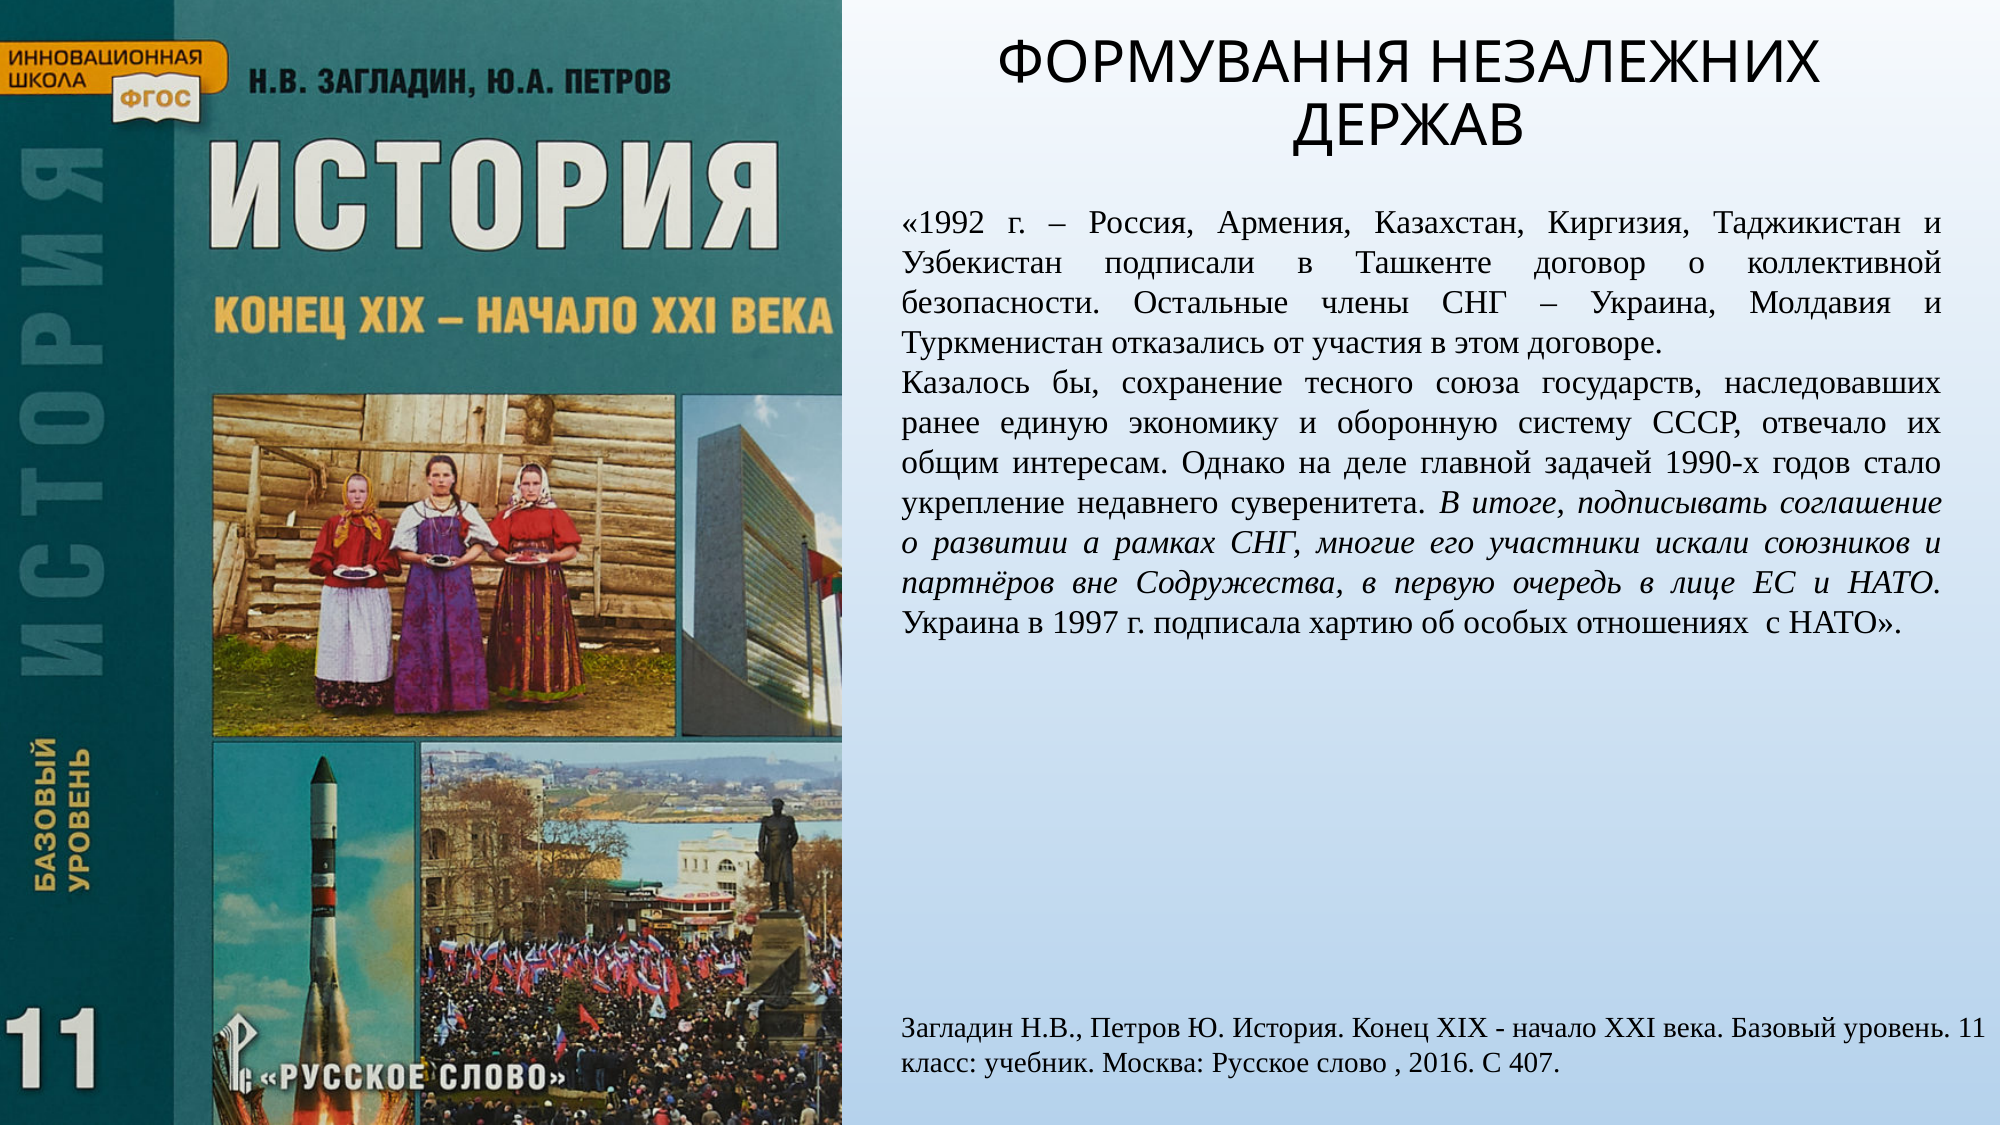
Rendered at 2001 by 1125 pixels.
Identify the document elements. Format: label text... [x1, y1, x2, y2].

text_box Загладин Н.В., Петров Ю. История. Конец XIX - начало XXI века. Базовый уровень. 11 класс: учебник. Москва: Русское слово , 2016. С 407. [886, 1000, 2000, 1086]
list «1992 г. – Россия, Армения, Казахстан, Киргизия, Таджикистан и Узбекистан подписали в Ташкенте договор о коллективной безопасности. Остальные члены СНГ – Украина, Молдавия и Туркменистан отказались от участия в этом договоре. Казалось бы, сохранение тесного союза государств, наследовавших ранее единую экономику и оборонную систему СССР, отвечало их общим интересам. Однако на деле главной задачей 1990-х годов стало укрепление недавнего суверенитета. В итоге, подписывать соглашение о развитии а рамках СНГ, многие его участники искали союзников и партнёров вне Содружества, в первую очередь в лице ЕС и НАТО. Украина в 1997 г. подписала хартию об особых отношениях с НАТО». [886, 192, 1959, 676]
title ФОРМУВАННЯ НЕЗАЛЕЖНИХ ДЕРЖАВ [886, 46, 1934, 144]
picture [0, 0, 842, 1125]
